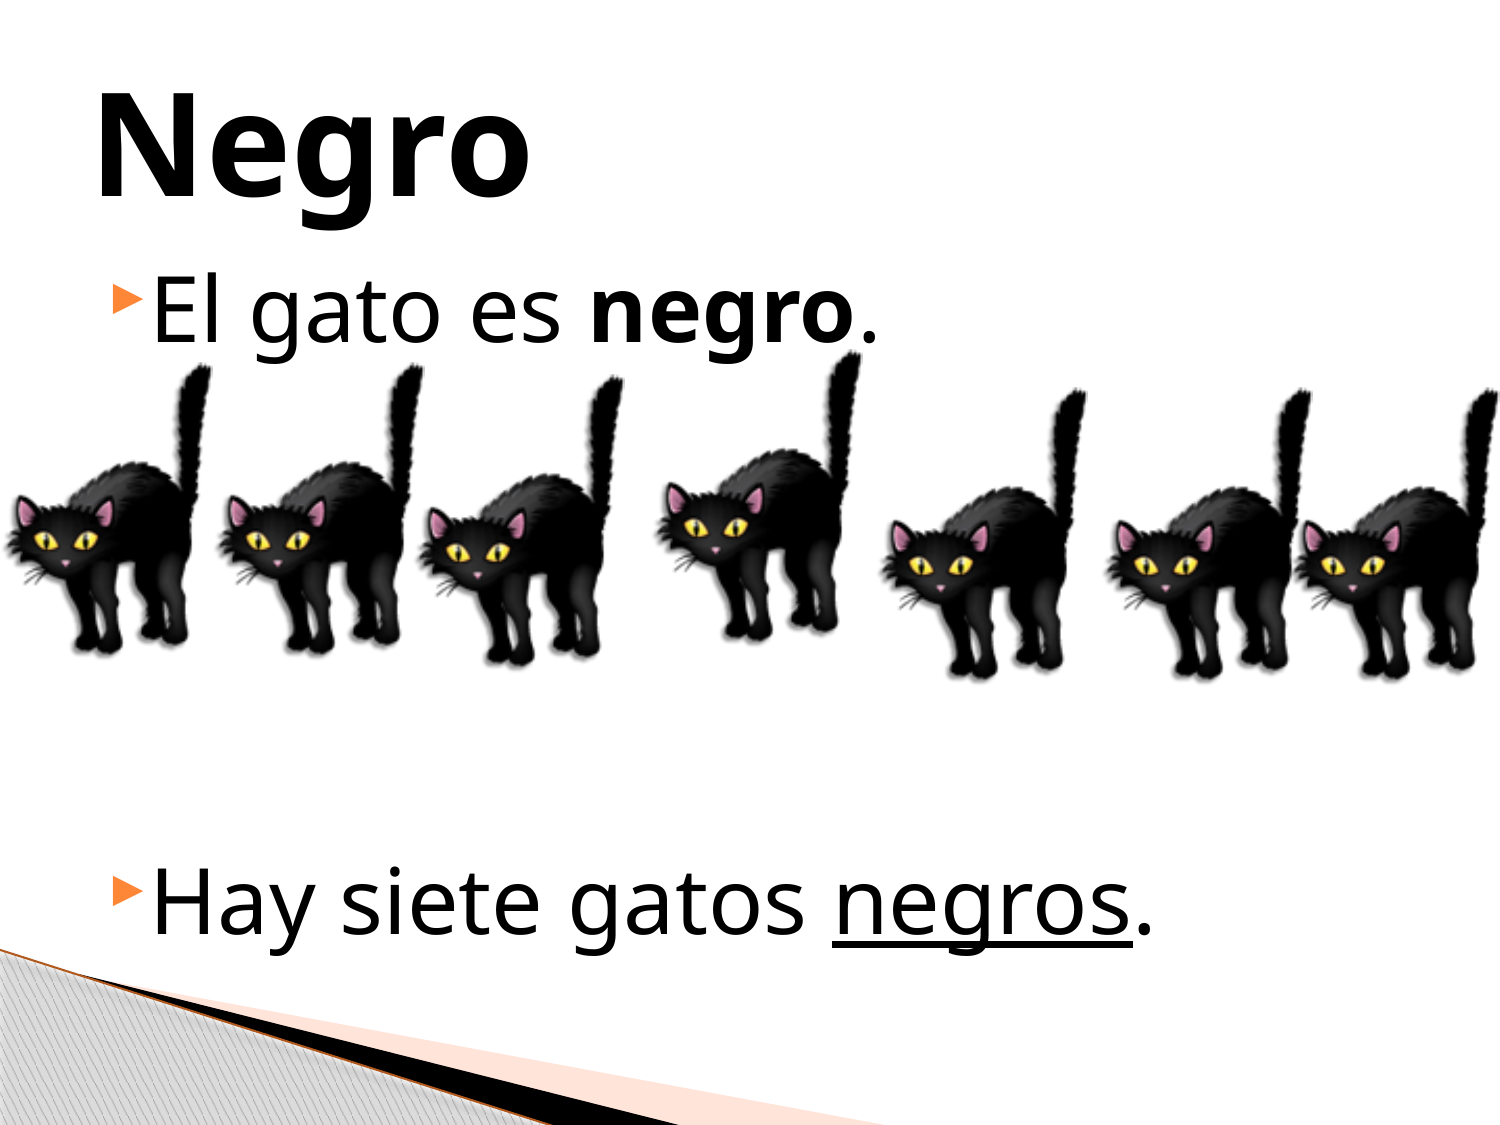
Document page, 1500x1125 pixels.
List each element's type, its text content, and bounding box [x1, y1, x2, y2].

list El gato es negro. Hay siete gatos negros. [75, 243, 1425, 986]
picture [1099, 387, 1500, 688]
picture [649, 349, 863, 651]
picture [0, 362, 626, 676]
picture [874, 387, 1088, 688]
title Negro [75, 45, 1425, 233]
